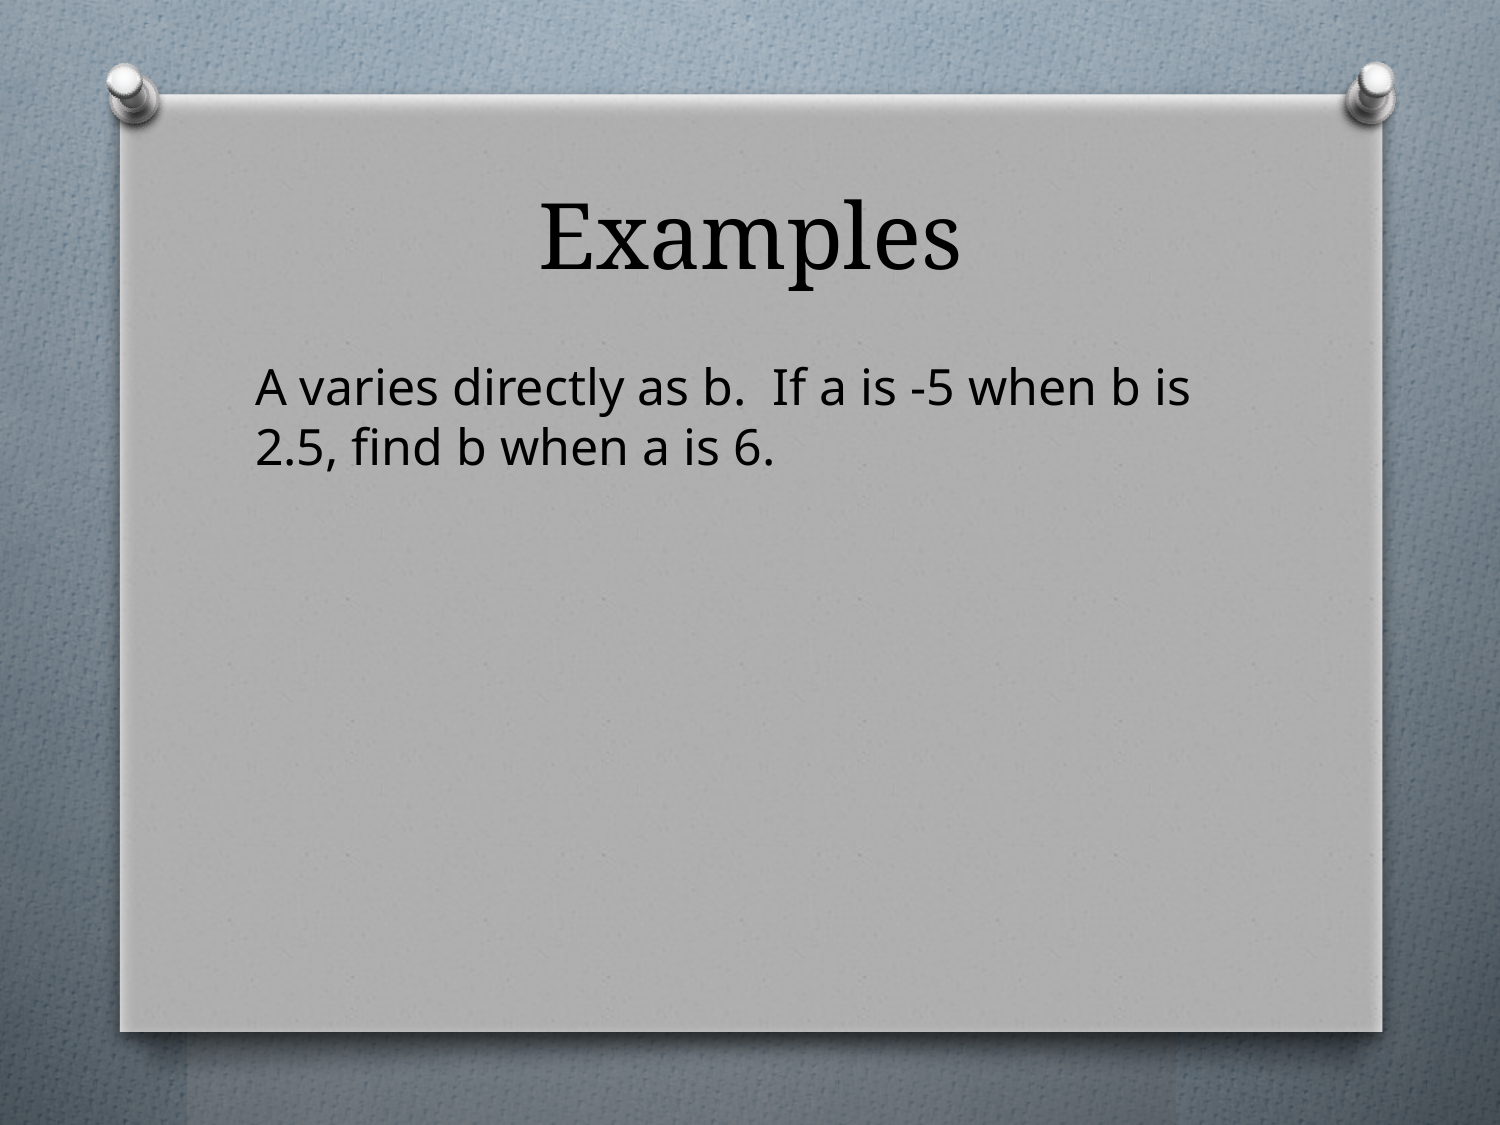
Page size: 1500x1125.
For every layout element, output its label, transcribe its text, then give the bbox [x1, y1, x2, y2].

picture [75, 29, 198, 153]
picture [1317, 35, 1439, 156]
list A varies directly as b. If a is -5 when b is 2.5, find b when a is 6. [240, 347, 1257, 939]
title Examples [179, 134, 1323, 332]
